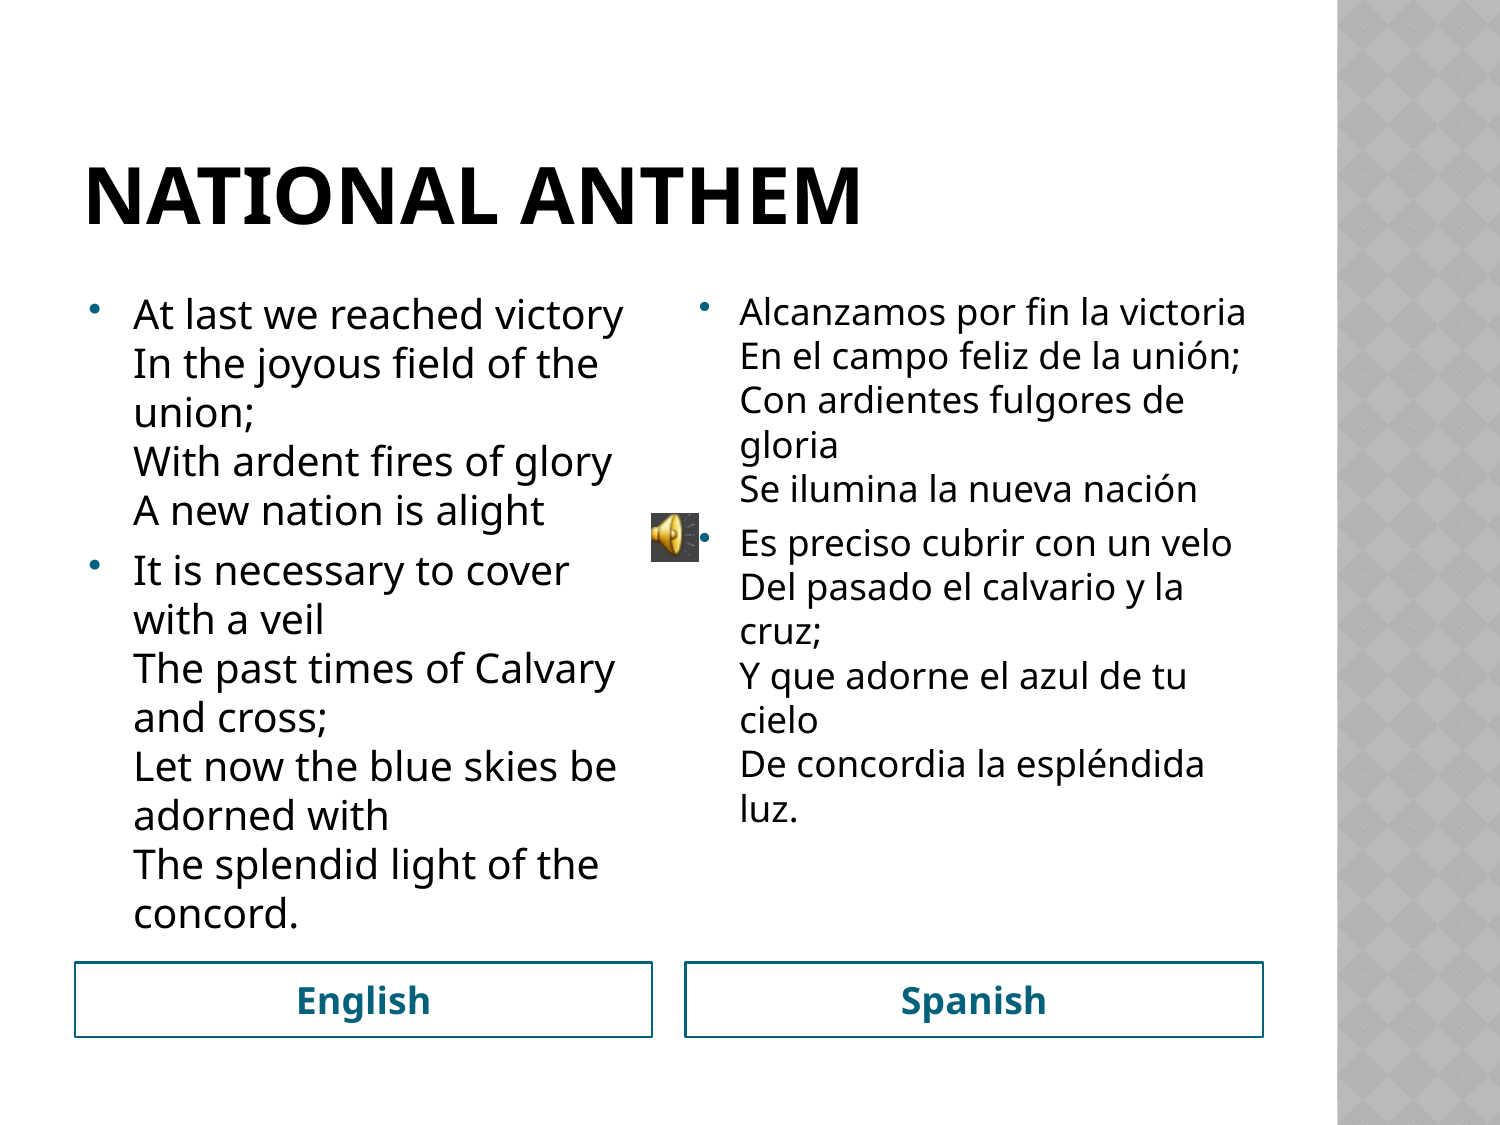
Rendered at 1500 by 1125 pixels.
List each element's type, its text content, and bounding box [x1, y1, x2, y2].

list Alcanzamos por fin la victoria En el campo feliz de la unión; Con ardientes fulgores de gloria Se ilumina la nueva nación Es preciso cubrir con un velo Del pasado el calvario y la cruz; Y que adorne el azul de tu cielo De concordia la espléndida luz. [685, 280, 1263, 956]
list English [74, 961, 653, 1038]
list Spanish [684, 961, 1264, 1038]
title National anthem [75, 52, 1263, 240]
picture [649, 512, 701, 563]
list At last we reached victory In the joyous field of the union; With ardent fires of glory A new nation is alight It is necessary to cover with a veil The past times of Calvary and cross; Let now the blue skies be adorned with The splendid light of the concord. [75, 280, 653, 956]
